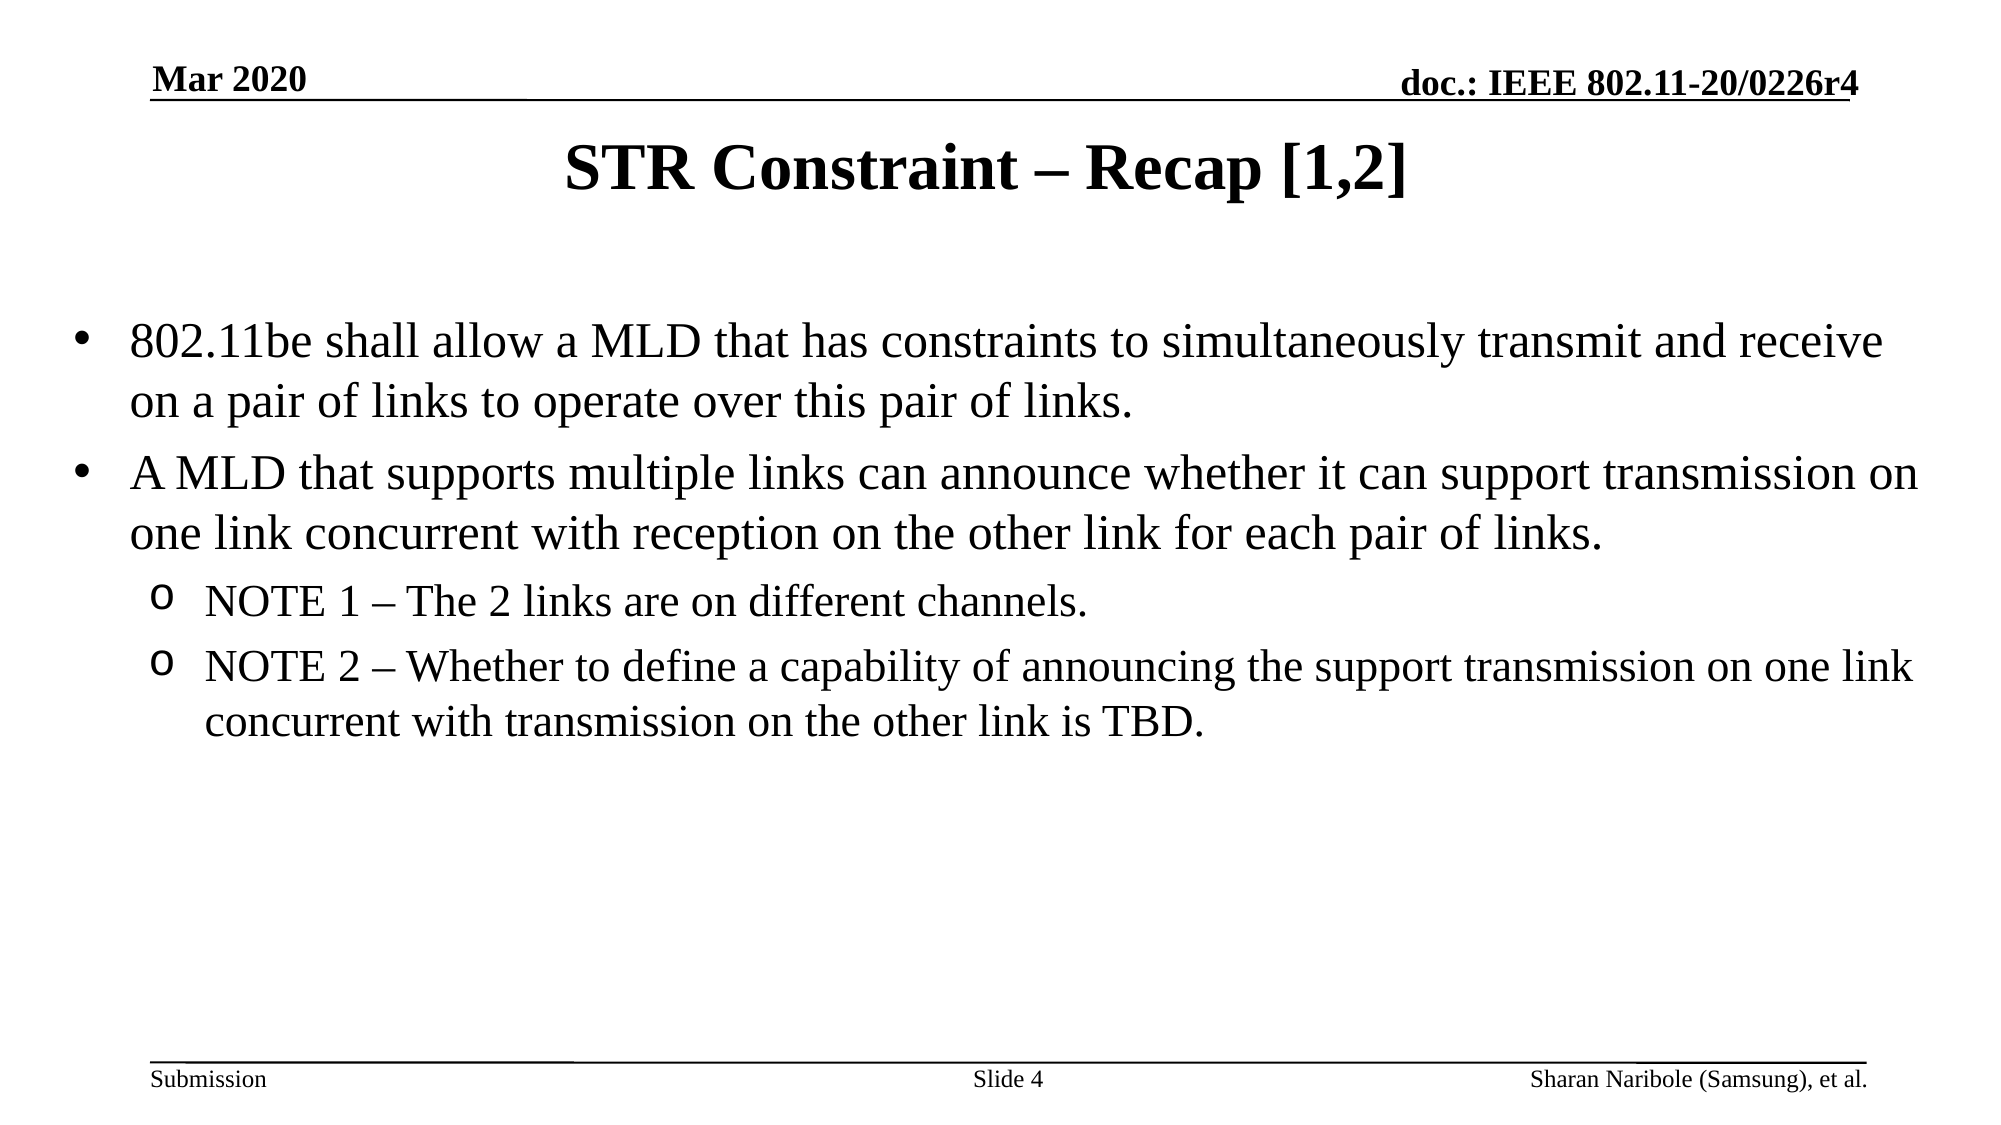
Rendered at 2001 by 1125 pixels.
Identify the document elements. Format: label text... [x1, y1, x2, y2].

title STR Constraint – Recap [1,2] [137, 74, 1838, 251]
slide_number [152, 54, 563, 100]
list 802.11be shall allow a MLD that has constraints to simultaneously transmit and receive on a pair of links to operate over this pair of links. A MLD that supports multiple links can announce whether it can support transmission on one link concurrent with reception on the other link for each pair of links. NOTE 1 – The 2 links are on different channels. NOTE 2 – Whether to define a capability of announcing the support transmission on one link concurrent with transmission on the other link is TBD. [57, 299, 1959, 888]
footer Sharan Naribole (Samsung), et al. [1171, 1061, 1869, 1093]
slide_number Slide 4 [950, 1061, 1067, 1123]
